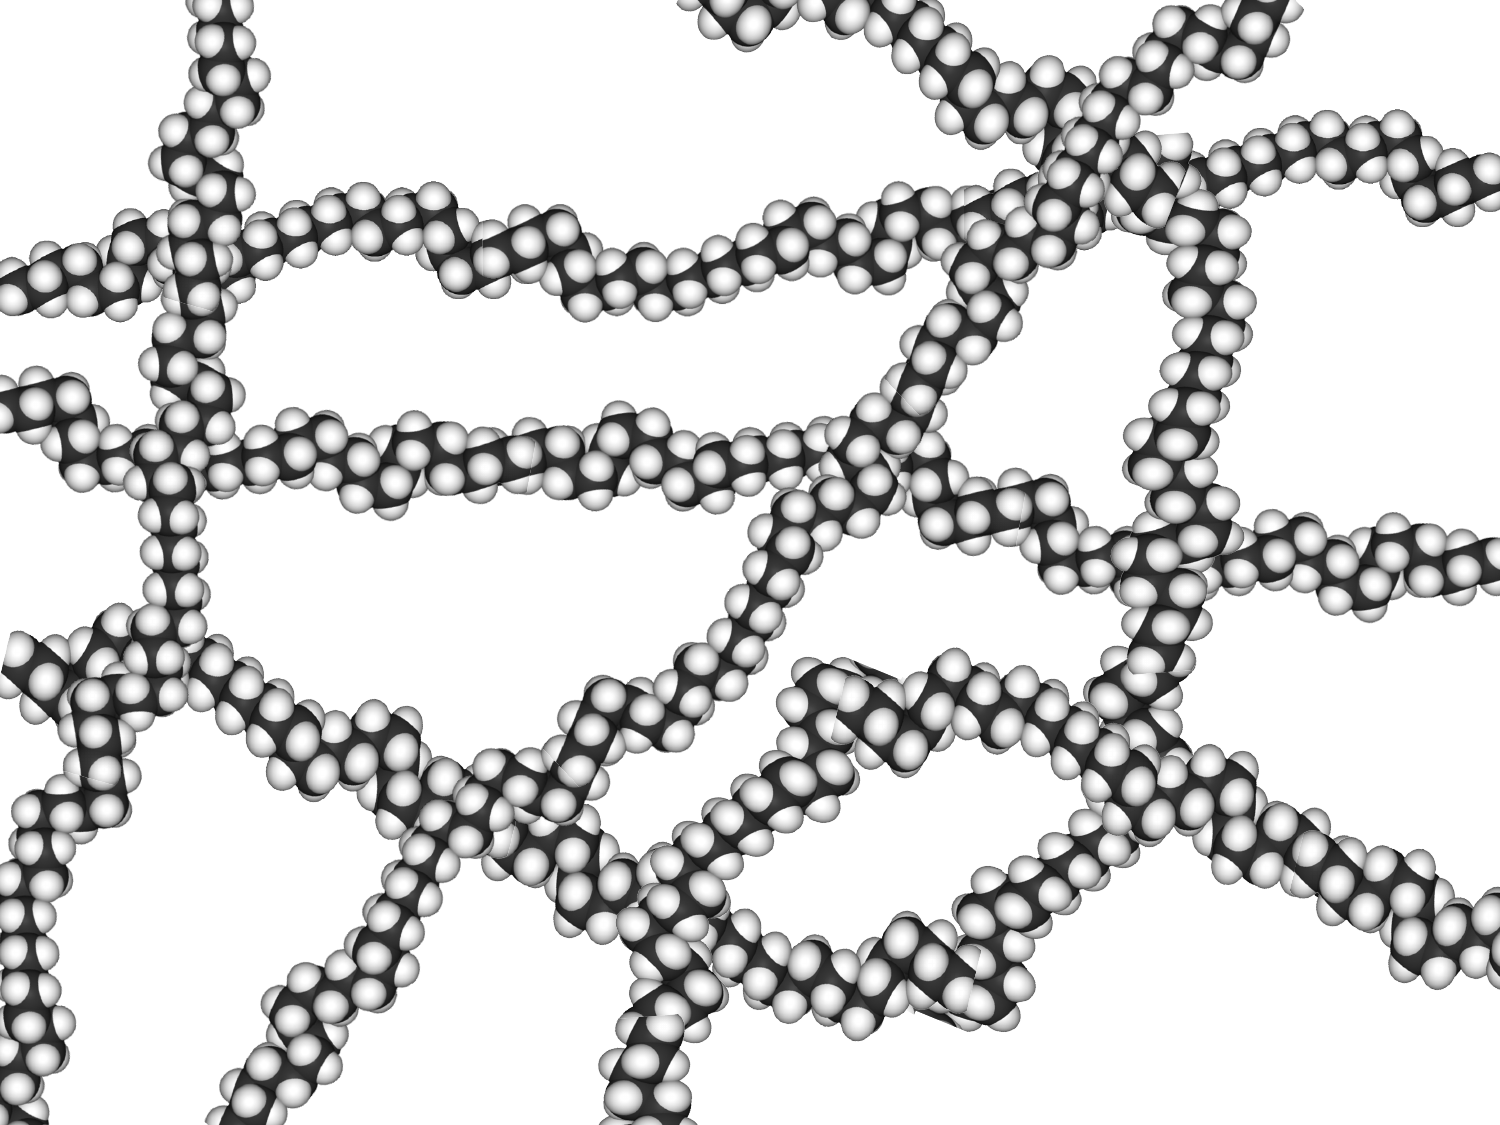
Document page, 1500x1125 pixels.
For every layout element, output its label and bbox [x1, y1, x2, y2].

text_box [0, 0, 1500, 1125]
